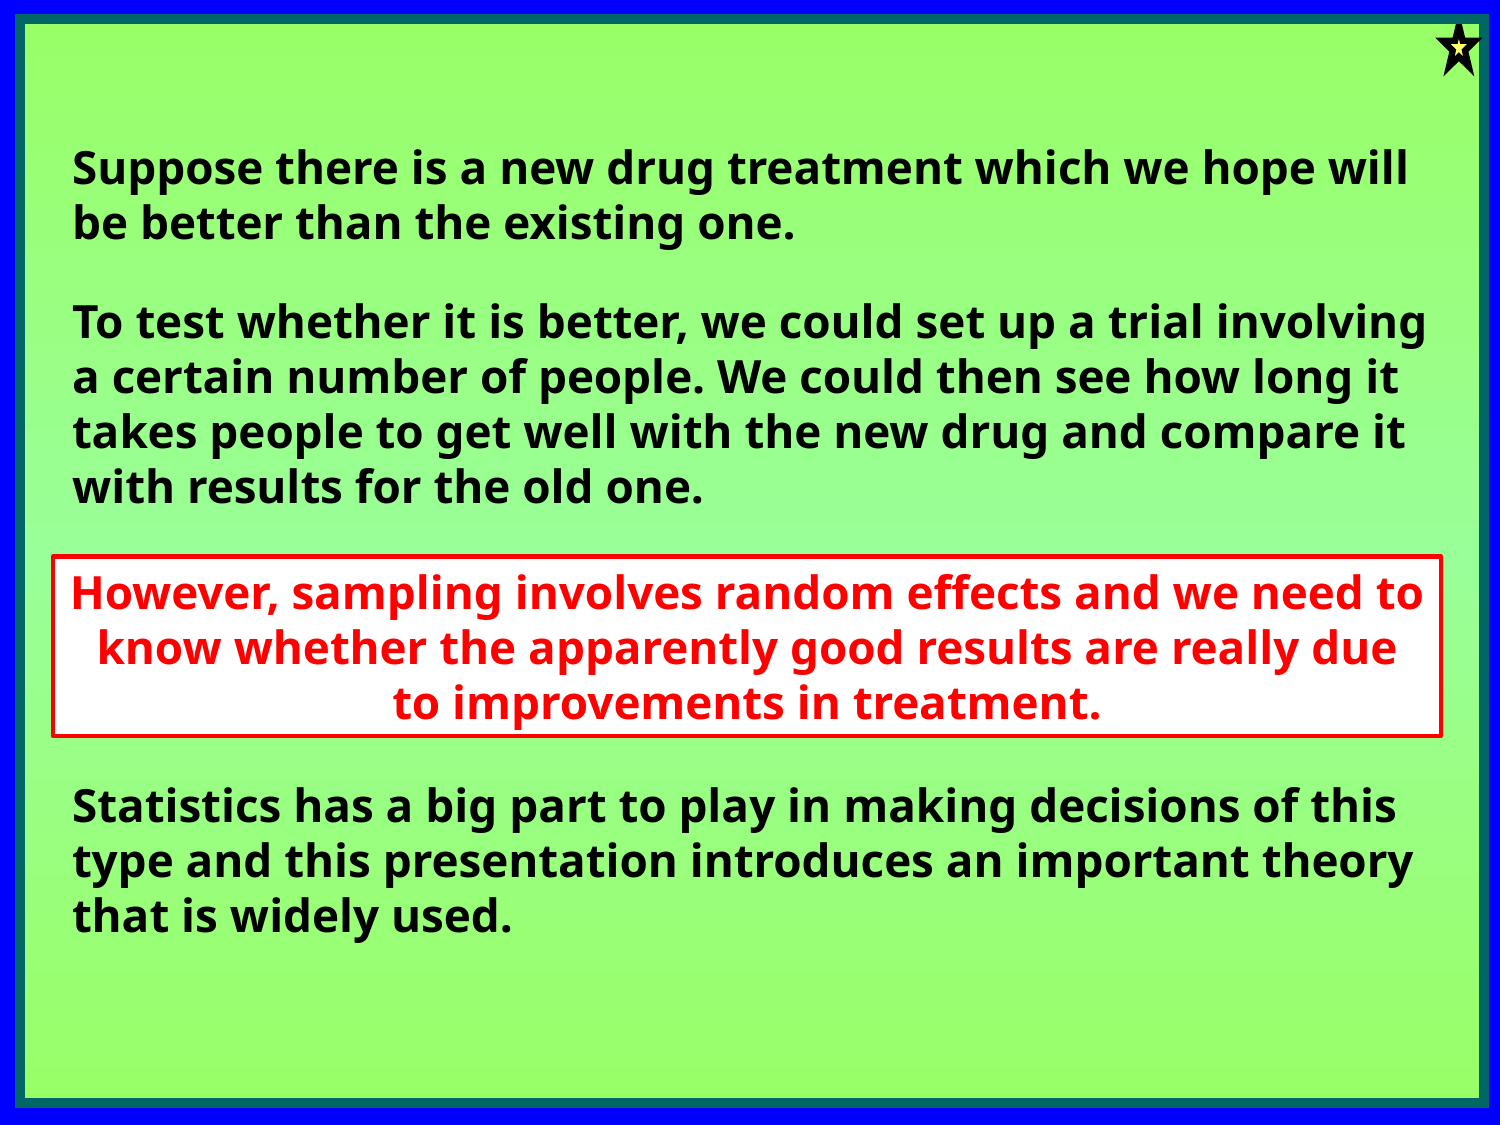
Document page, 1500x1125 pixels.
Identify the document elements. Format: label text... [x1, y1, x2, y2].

text_box Statistics has a big part to play in making decisions of this type and this presentation introduces an important theory that is widely used. [57, 769, 1446, 949]
text_box However, sampling involves random effects and we need to know whether the apparently good results are really due to improvements in treatment. [53, 556, 1442, 737]
text_box [1442, 24, 1475, 67]
text_box Suppose there is a new drug treatment which we hope will be better than the existing one. [57, 131, 1446, 257]
text_box Scatter and Correlations [1437, 24, 1479, 73]
text_box To test whether it is better, we could set up a trial involving a certain number of people. We could then see how long it takes people to get well with the new drug and compare it with results for the old one. [57, 285, 1446, 521]
